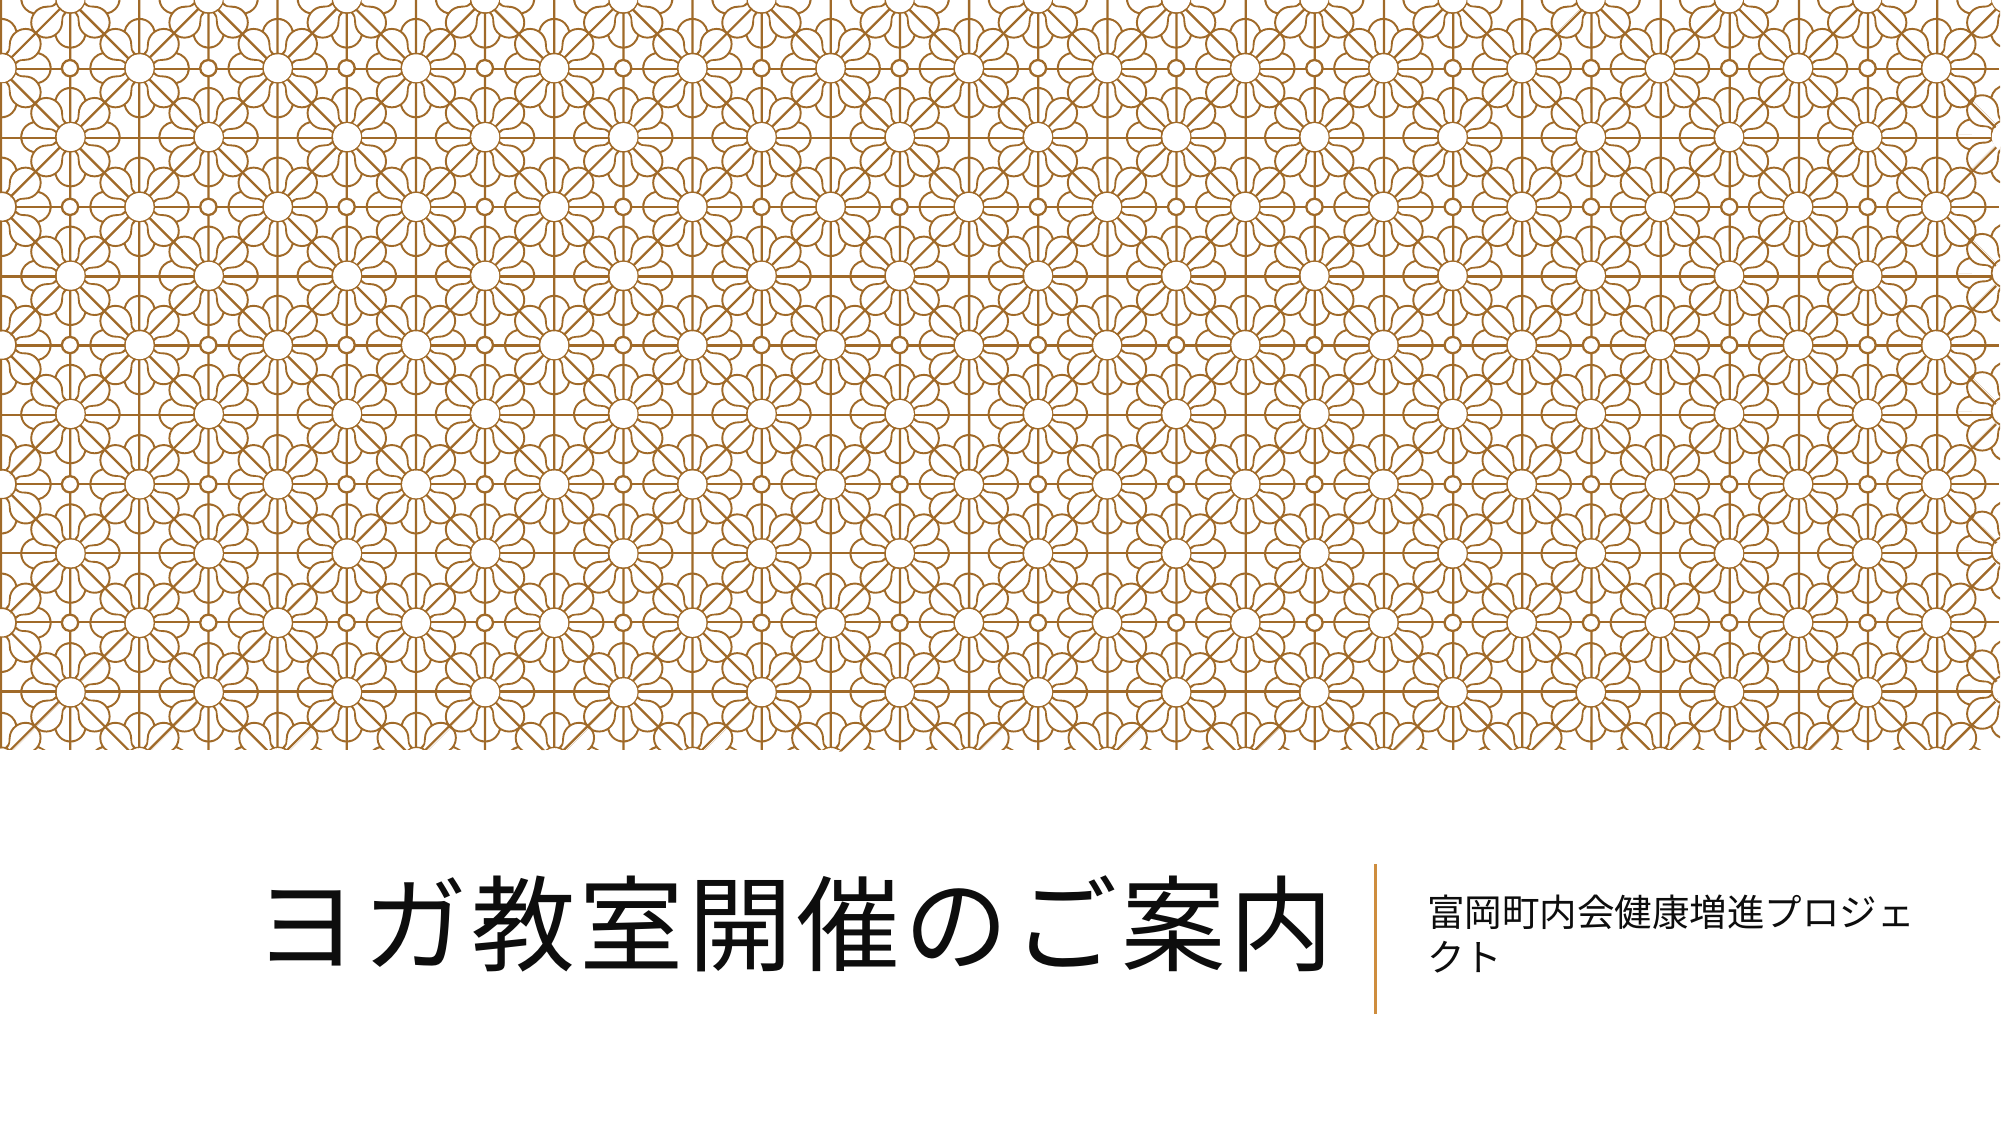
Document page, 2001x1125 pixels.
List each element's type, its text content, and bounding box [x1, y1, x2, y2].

title ヨガ教室開催のご案内 [75, 813, 1350, 1054]
subtitle 富岡町内会健康増進プロジェクト [1412, 813, 1938, 1054]
